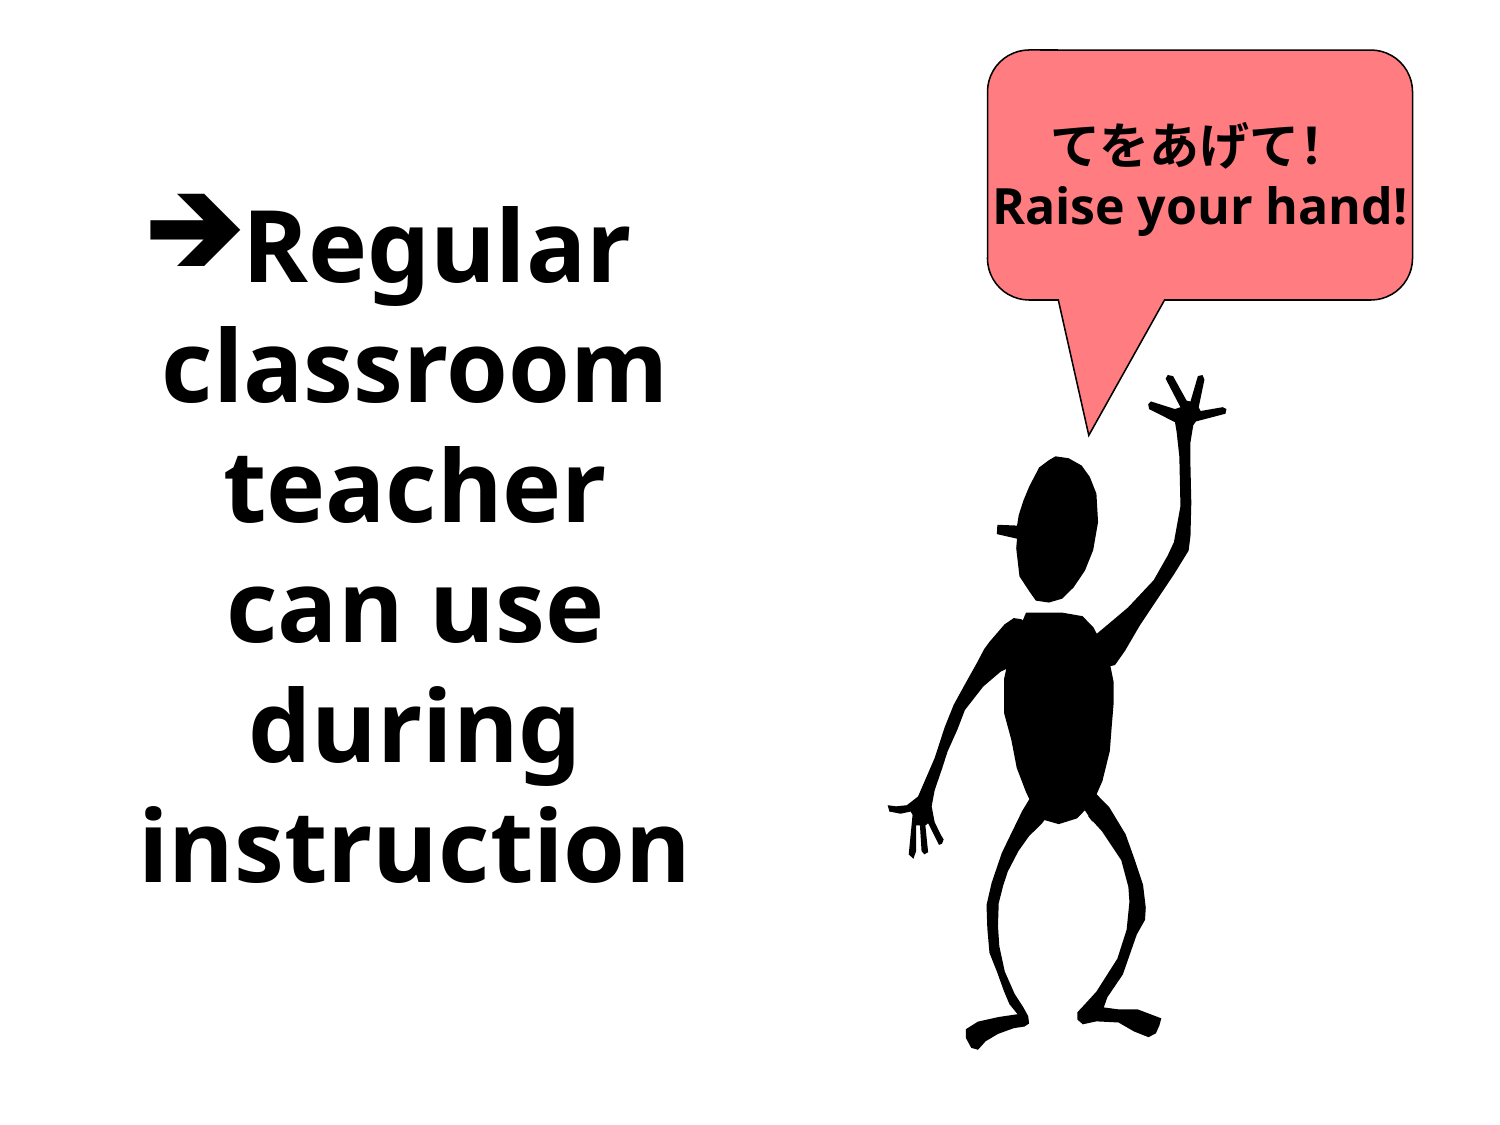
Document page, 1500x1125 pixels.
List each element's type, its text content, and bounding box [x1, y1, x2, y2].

list Regular classroom teacher can use during instruction [62, 174, 713, 751]
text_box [887, 374, 1227, 1051]
text_box てをあげて！ Raise your hand! [987, 49, 1413, 373]
